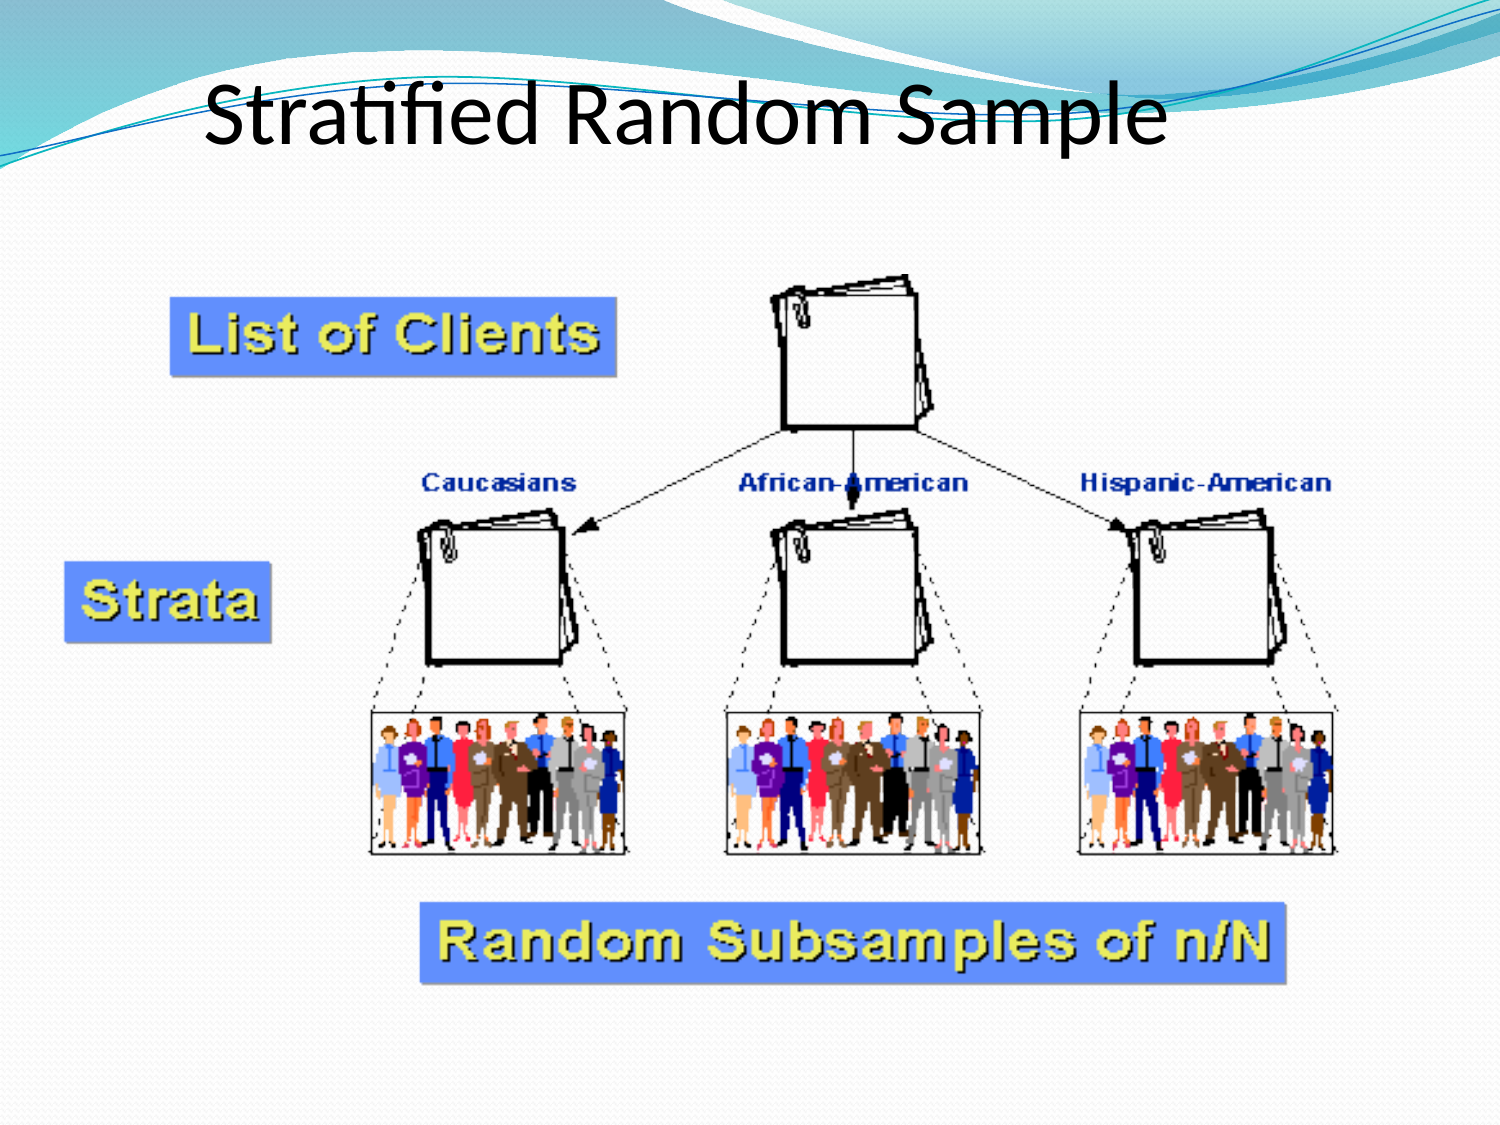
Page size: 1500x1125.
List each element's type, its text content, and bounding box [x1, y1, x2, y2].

picture [62, 274, 1351, 988]
text_box Stratified Random Sample [75, 45, 1300, 233]
